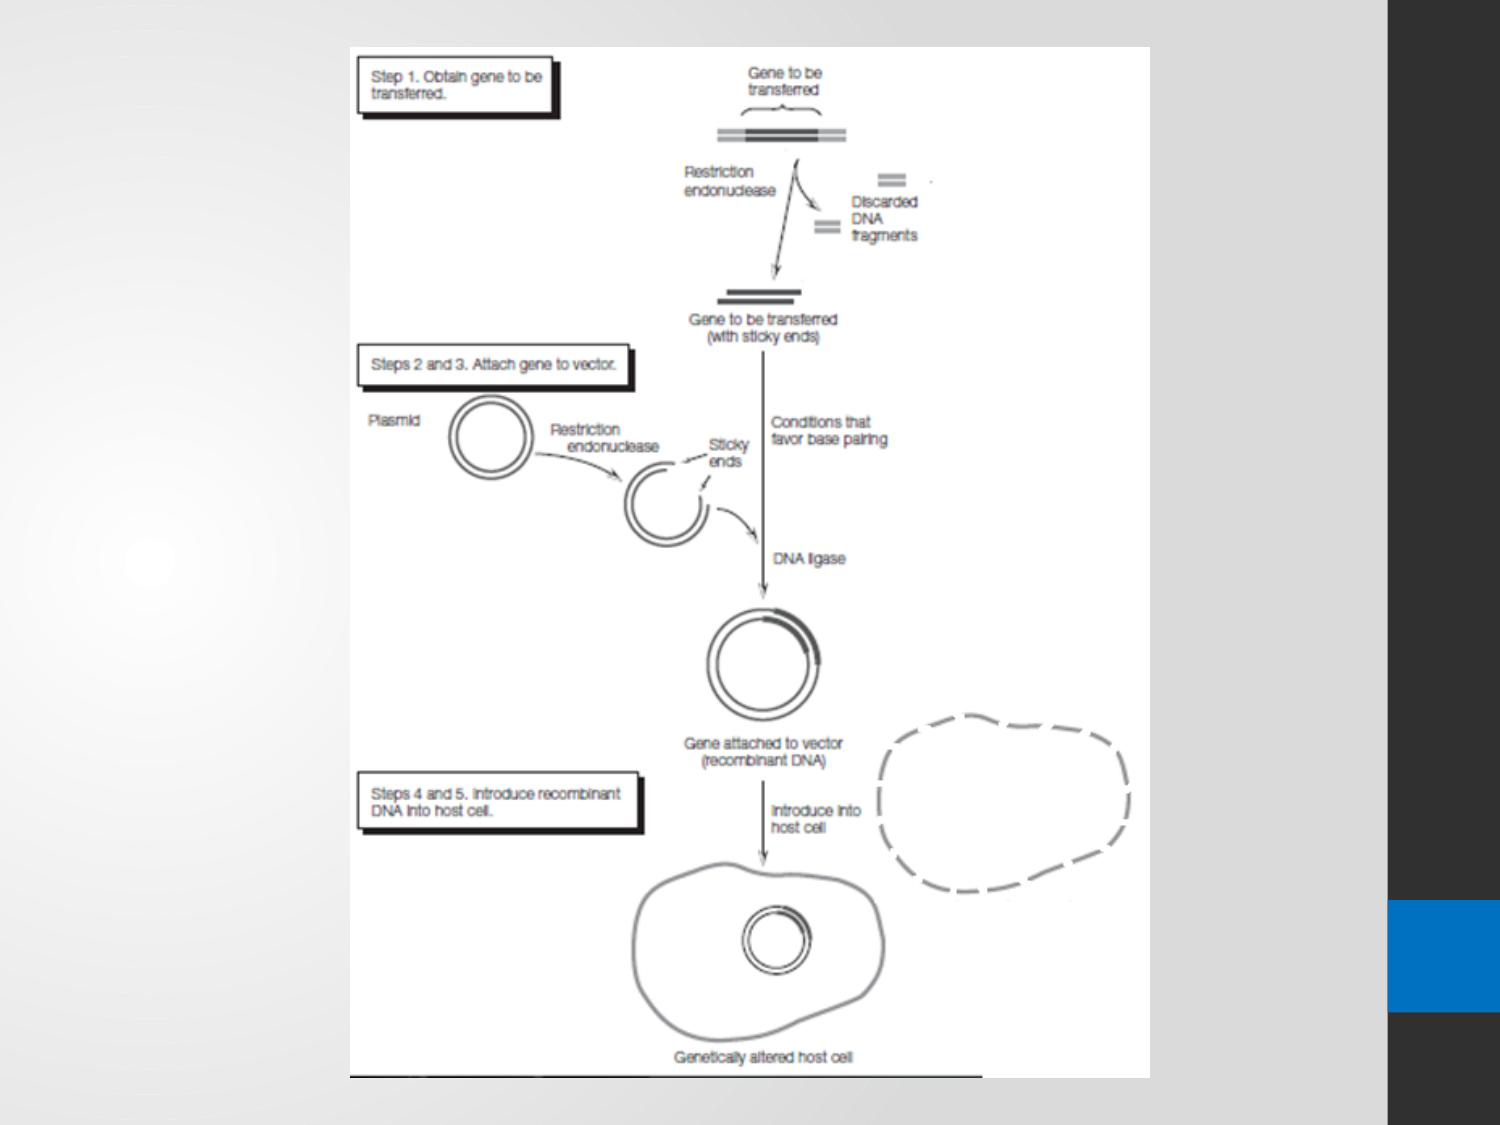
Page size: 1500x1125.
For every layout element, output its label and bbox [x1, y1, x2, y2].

picture [349, 47, 1151, 1078]
